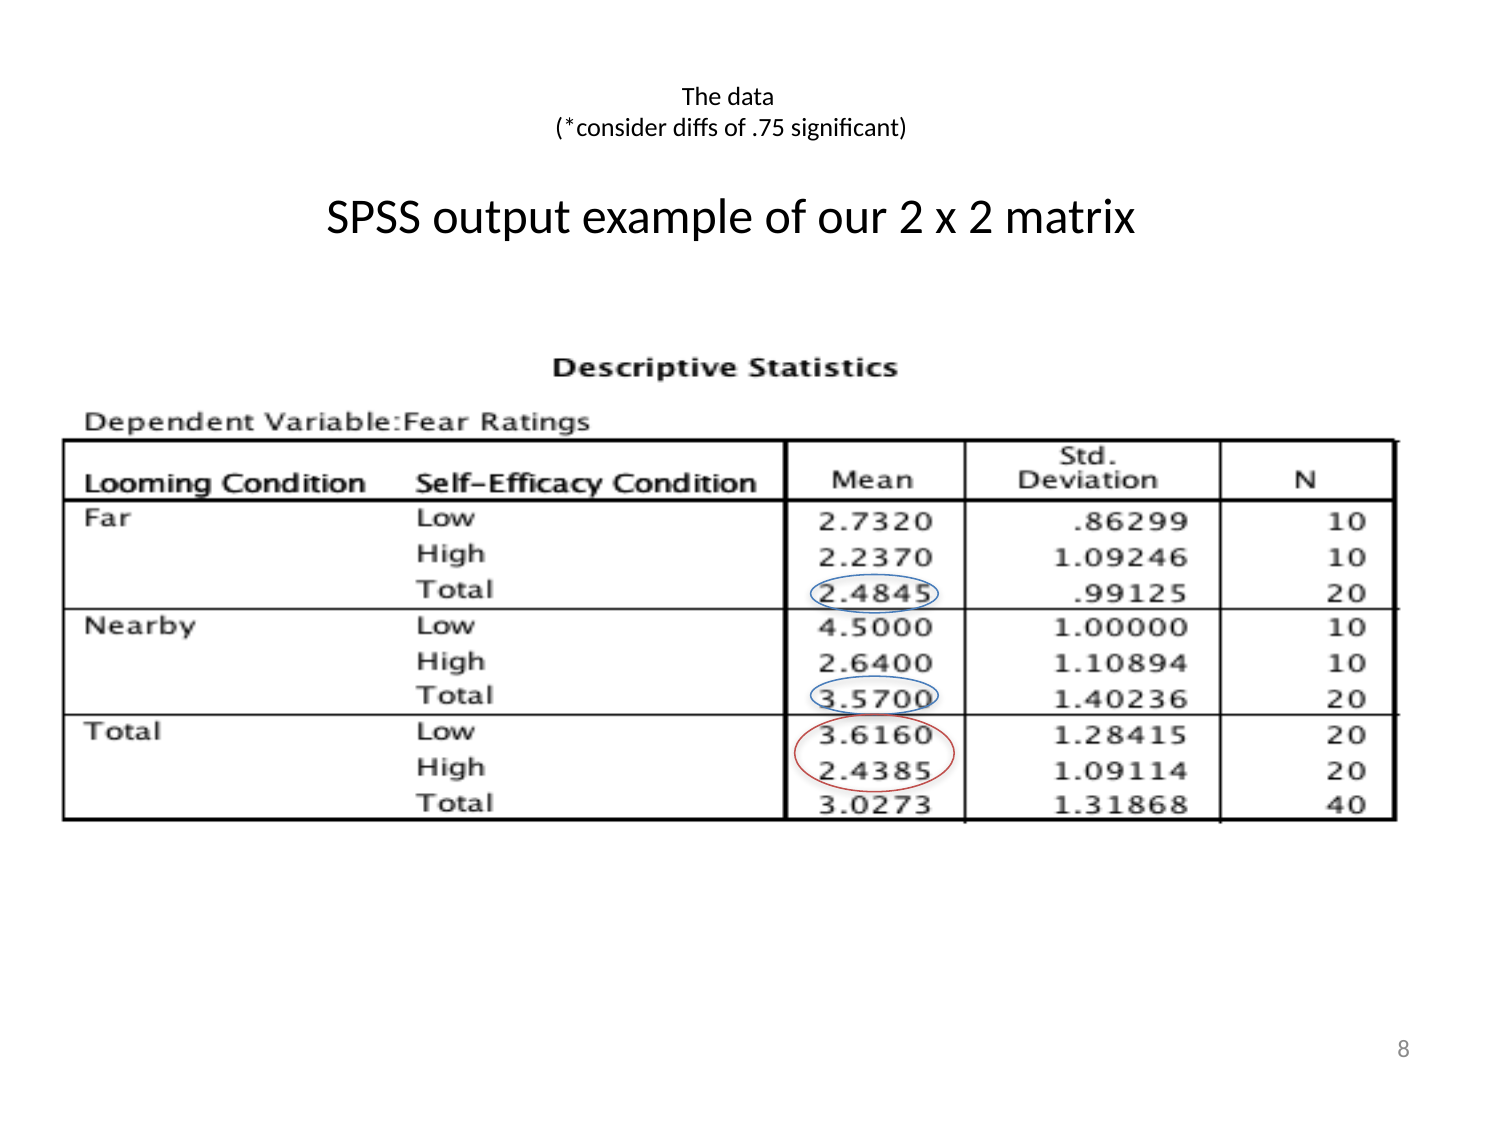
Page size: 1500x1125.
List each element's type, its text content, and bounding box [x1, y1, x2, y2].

text_box The data (*consider diffs of .75 significant) [137, 71, 1325, 150]
title SPSS output example of our 2 x 2 matrix [75, 155, 1388, 272]
slide_number 8 [1074, 1025, 1425, 1100]
picture [54, 348, 1423, 846]
